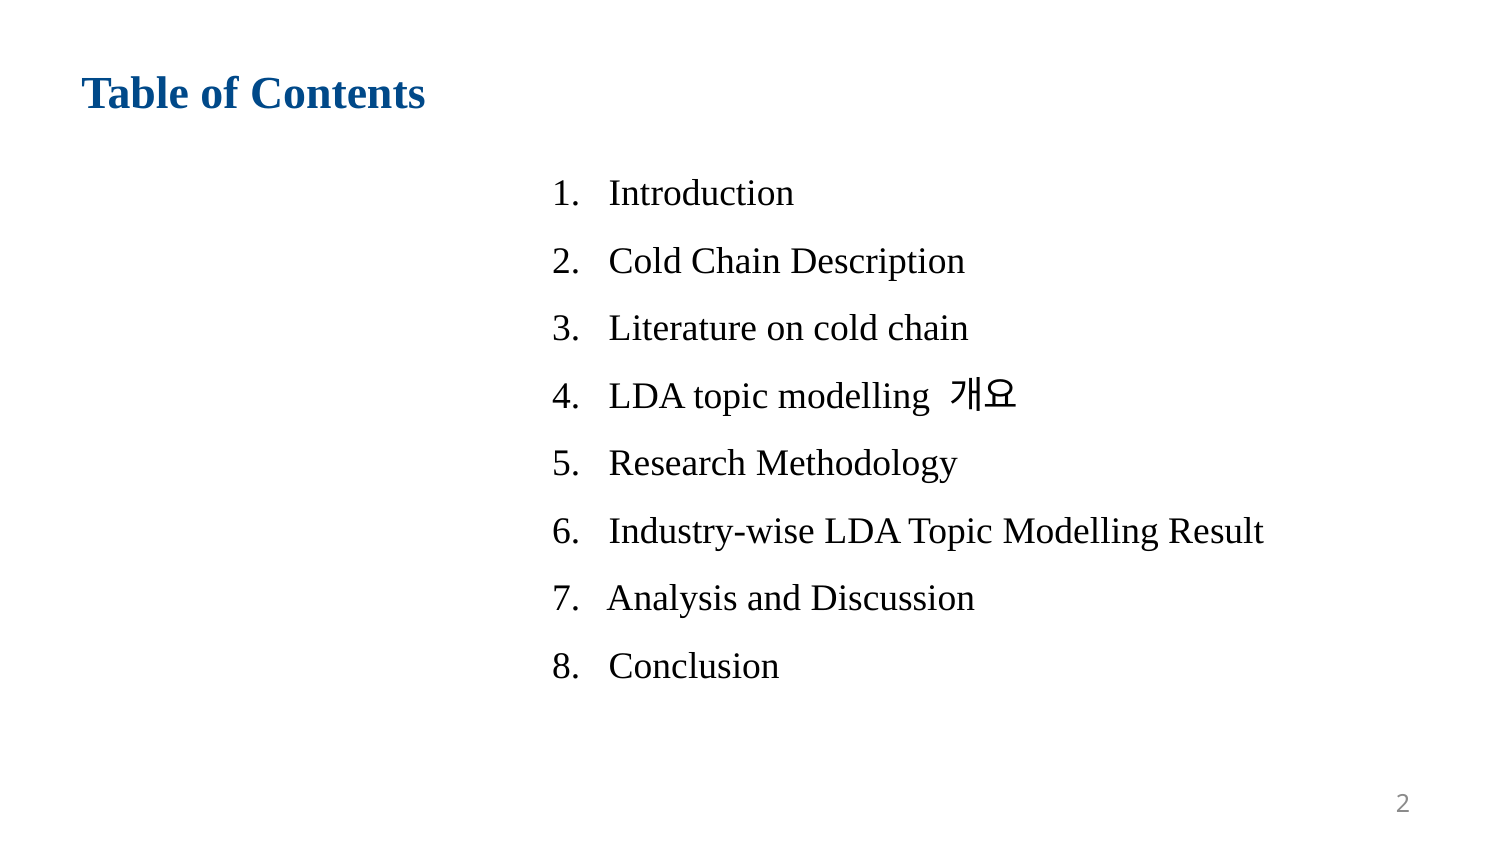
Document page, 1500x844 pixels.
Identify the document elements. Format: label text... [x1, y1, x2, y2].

text_box 1. Introduction 2. Cold Chain Description 3. Literature on cold chain 4. LDA topic modelling 개요 5. Research Methodology 6. Industry-wise LDA Topic Modelling Result 7. Analysis and Discussion 8. Conclusion [537, 138, 1471, 769]
slide_number 2 [1074, 782, 1425, 827]
text_box Table of Contents [66, 55, 455, 181]
